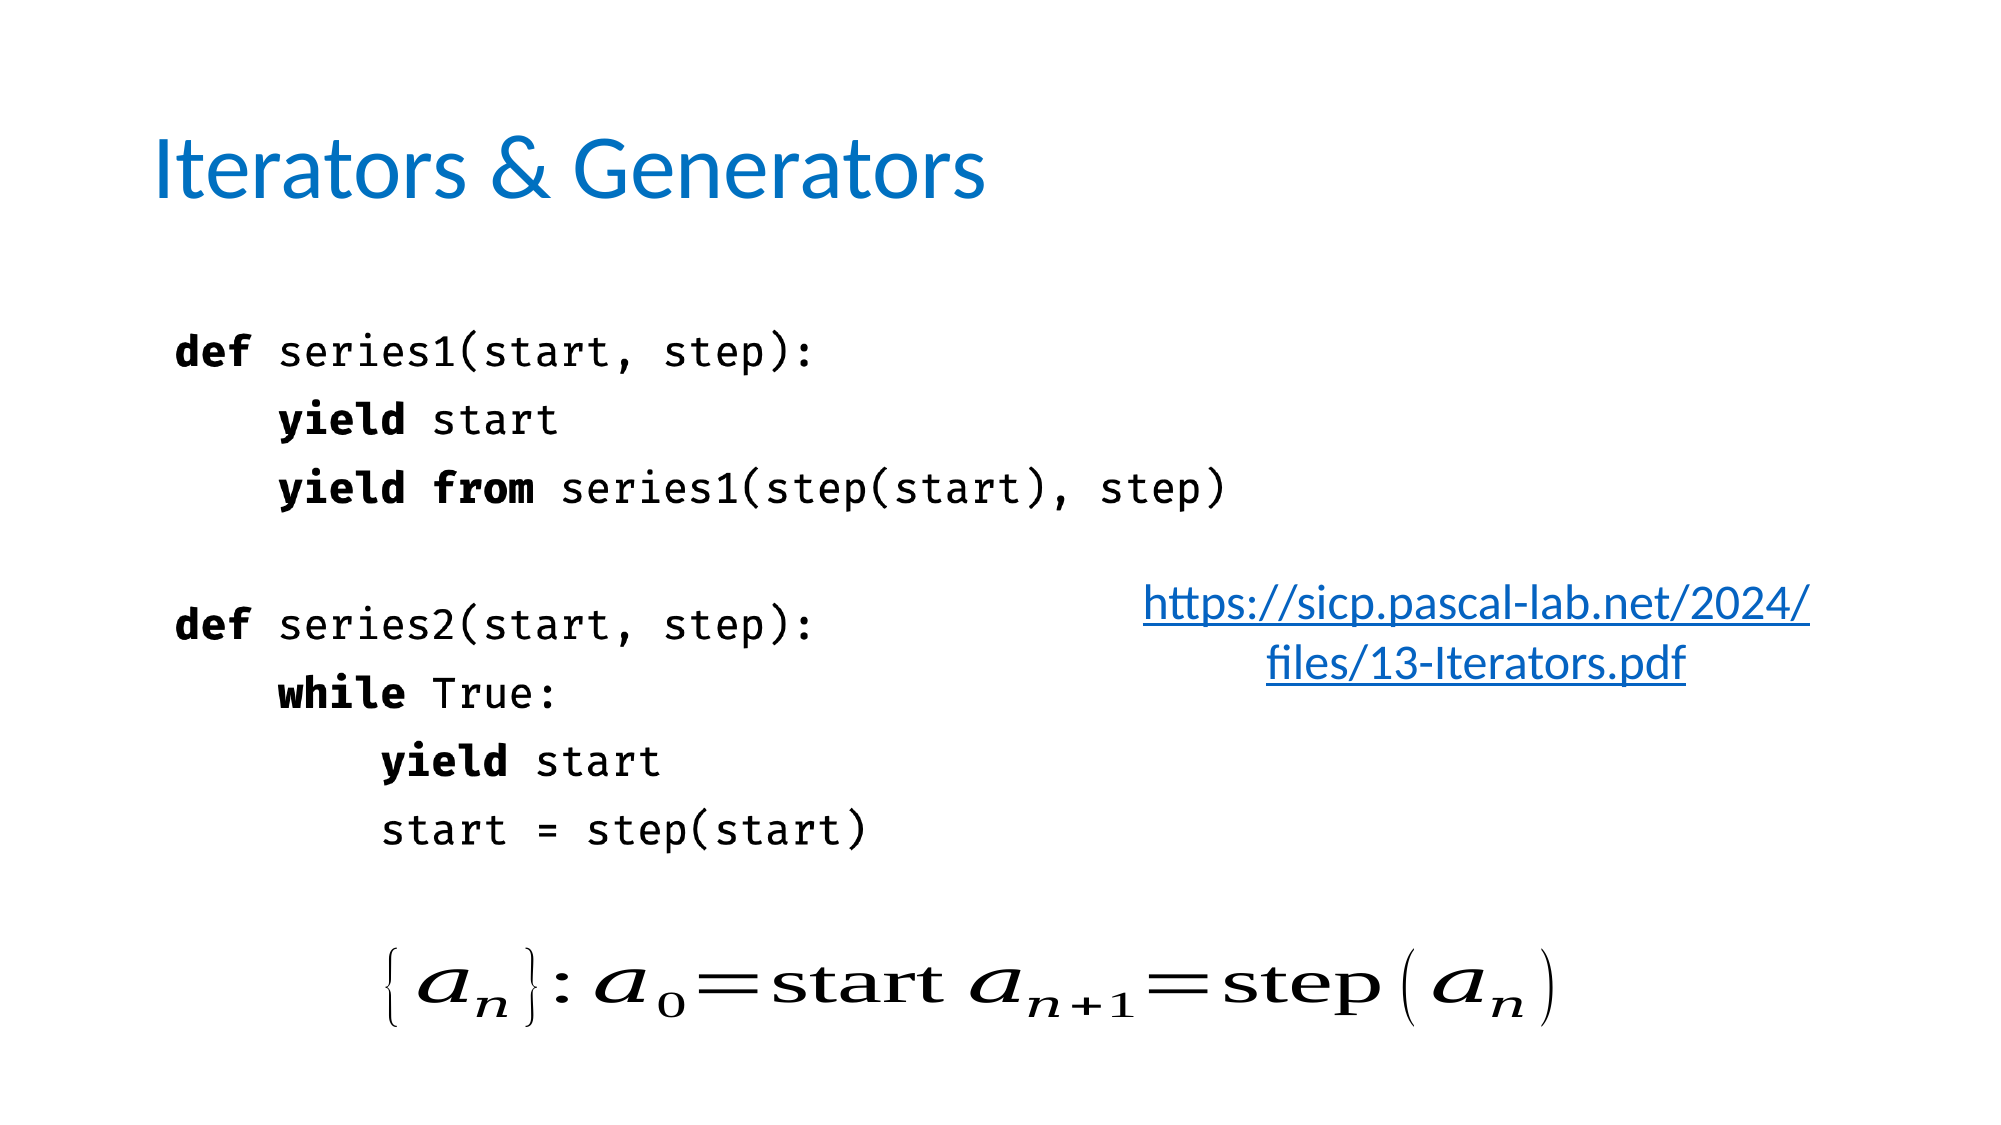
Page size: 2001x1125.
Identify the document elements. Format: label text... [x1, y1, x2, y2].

title Iterators & Generators [137, 59, 1863, 278]
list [165, 315, 1240, 861]
text_box https://sicp.pascal-lab.net/2024/ files/13-Iterators.pdf [1240, 562, 1835, 698]
